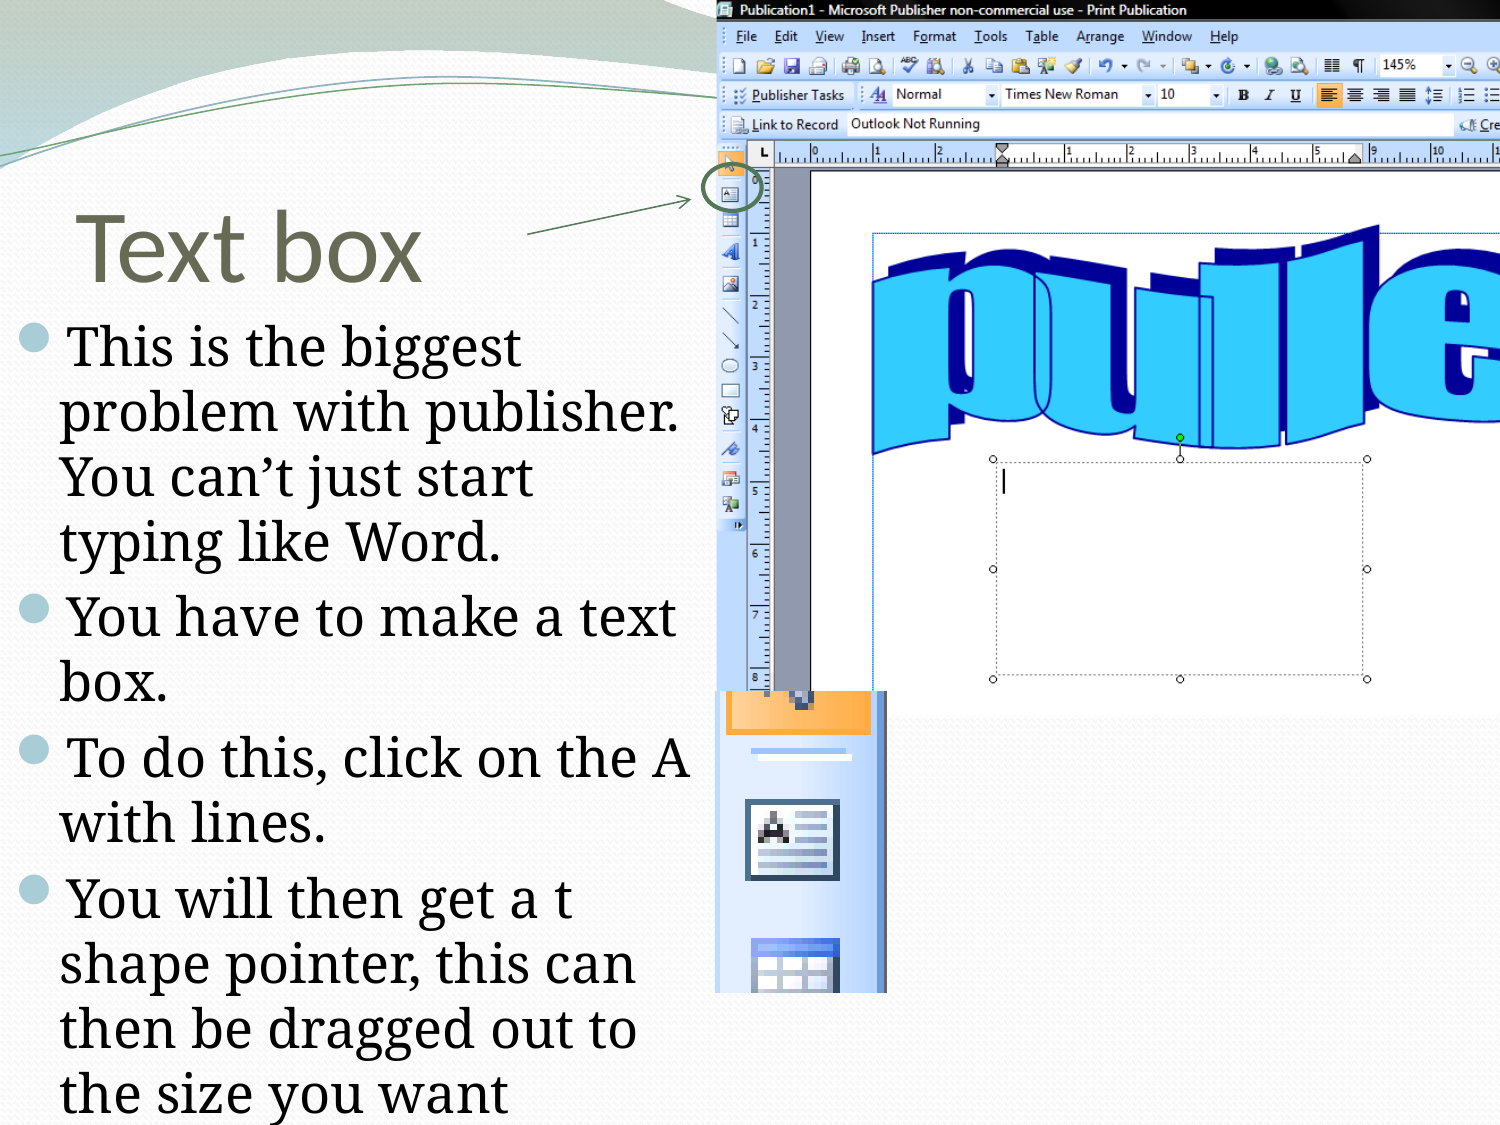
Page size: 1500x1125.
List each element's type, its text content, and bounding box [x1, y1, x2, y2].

title Text box [75, 115, 709, 303]
text_box [700, 170, 709, 205]
picture [714, 0, 1500, 993]
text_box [527, 198, 692, 235]
list This is the biggest problem with publisher. You can’t just start typing like Word. You have to make a text box. To do this, click on the A with lines. You will then get a t shape pointer, this can then be dragged out to the size you want [0, 304, 715, 1125]
